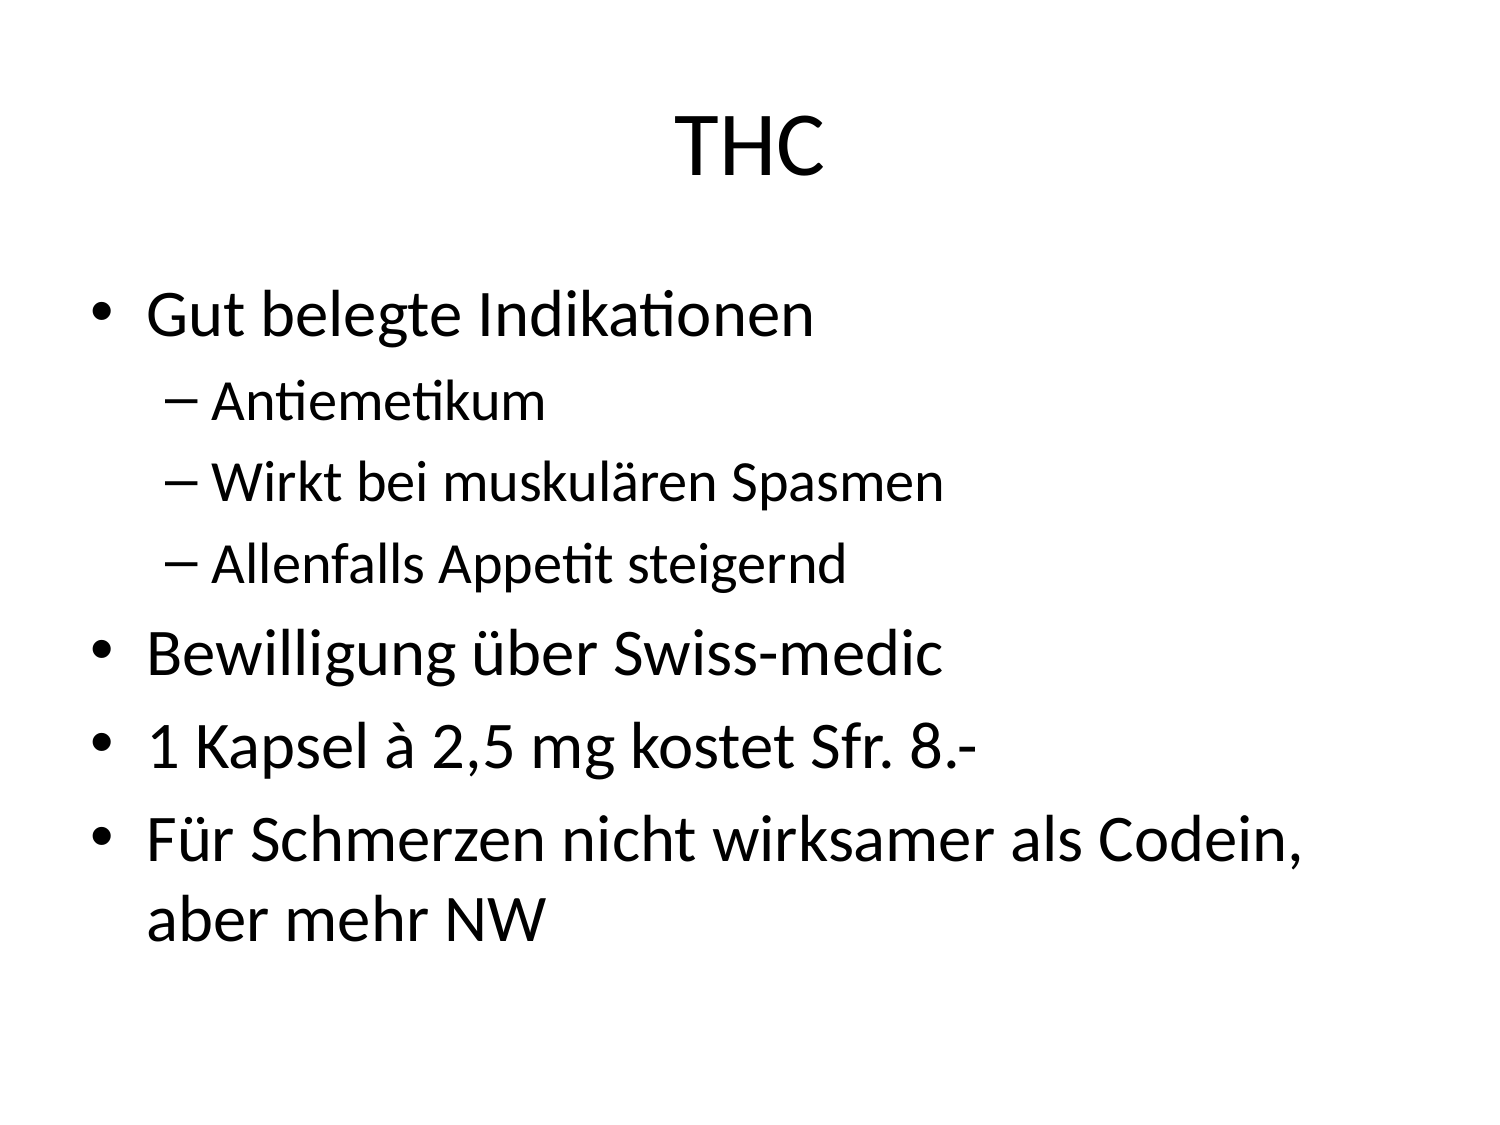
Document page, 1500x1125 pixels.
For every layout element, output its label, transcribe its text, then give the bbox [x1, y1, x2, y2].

title THC [75, 45, 1425, 233]
list Gut belegte Indikationen Antiemetikum Wirkt bei muskulären Spasmen Allenfalls Appetit steigernd Bewilligung über Swiss-medic 1 Kapsel à 2,5 mg kostet Sfr. 8.- Für Schmerzen nicht wirksamer als Codein, aber mehr NW [75, 262, 1425, 1005]
